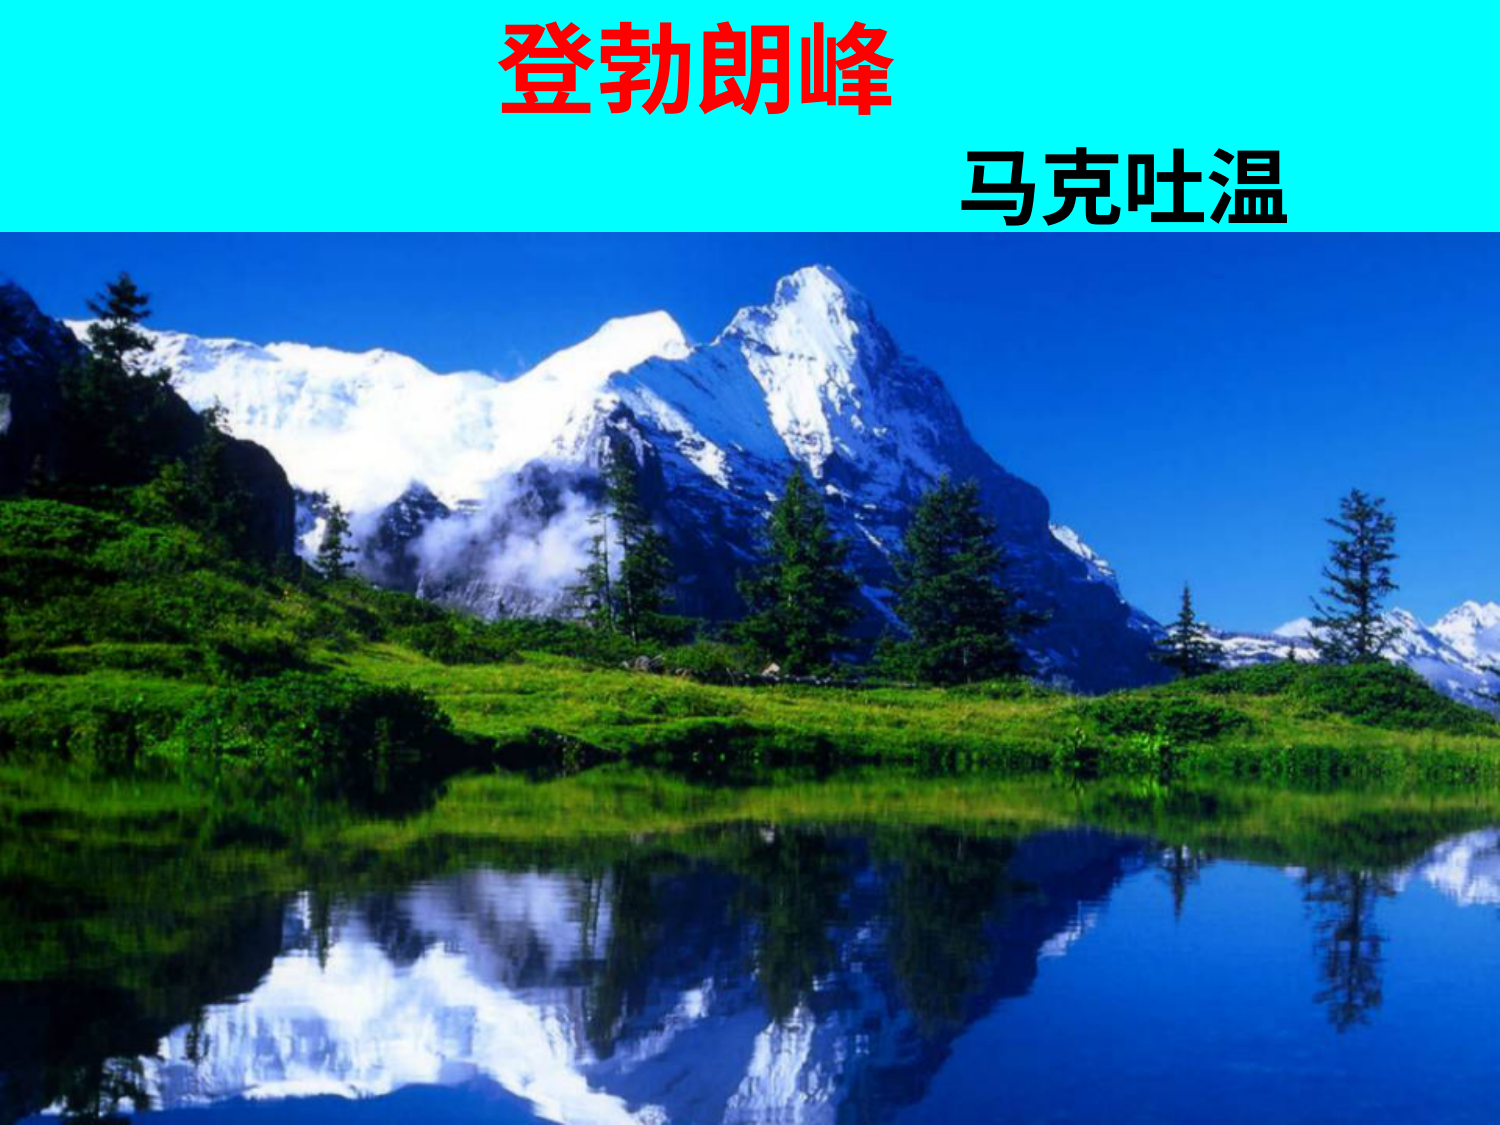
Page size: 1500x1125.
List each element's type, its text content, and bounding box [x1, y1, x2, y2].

title 登勃朗峰 马克吐温 [0, 0, 1500, 232]
picture [0, 232, 1500, 1125]
